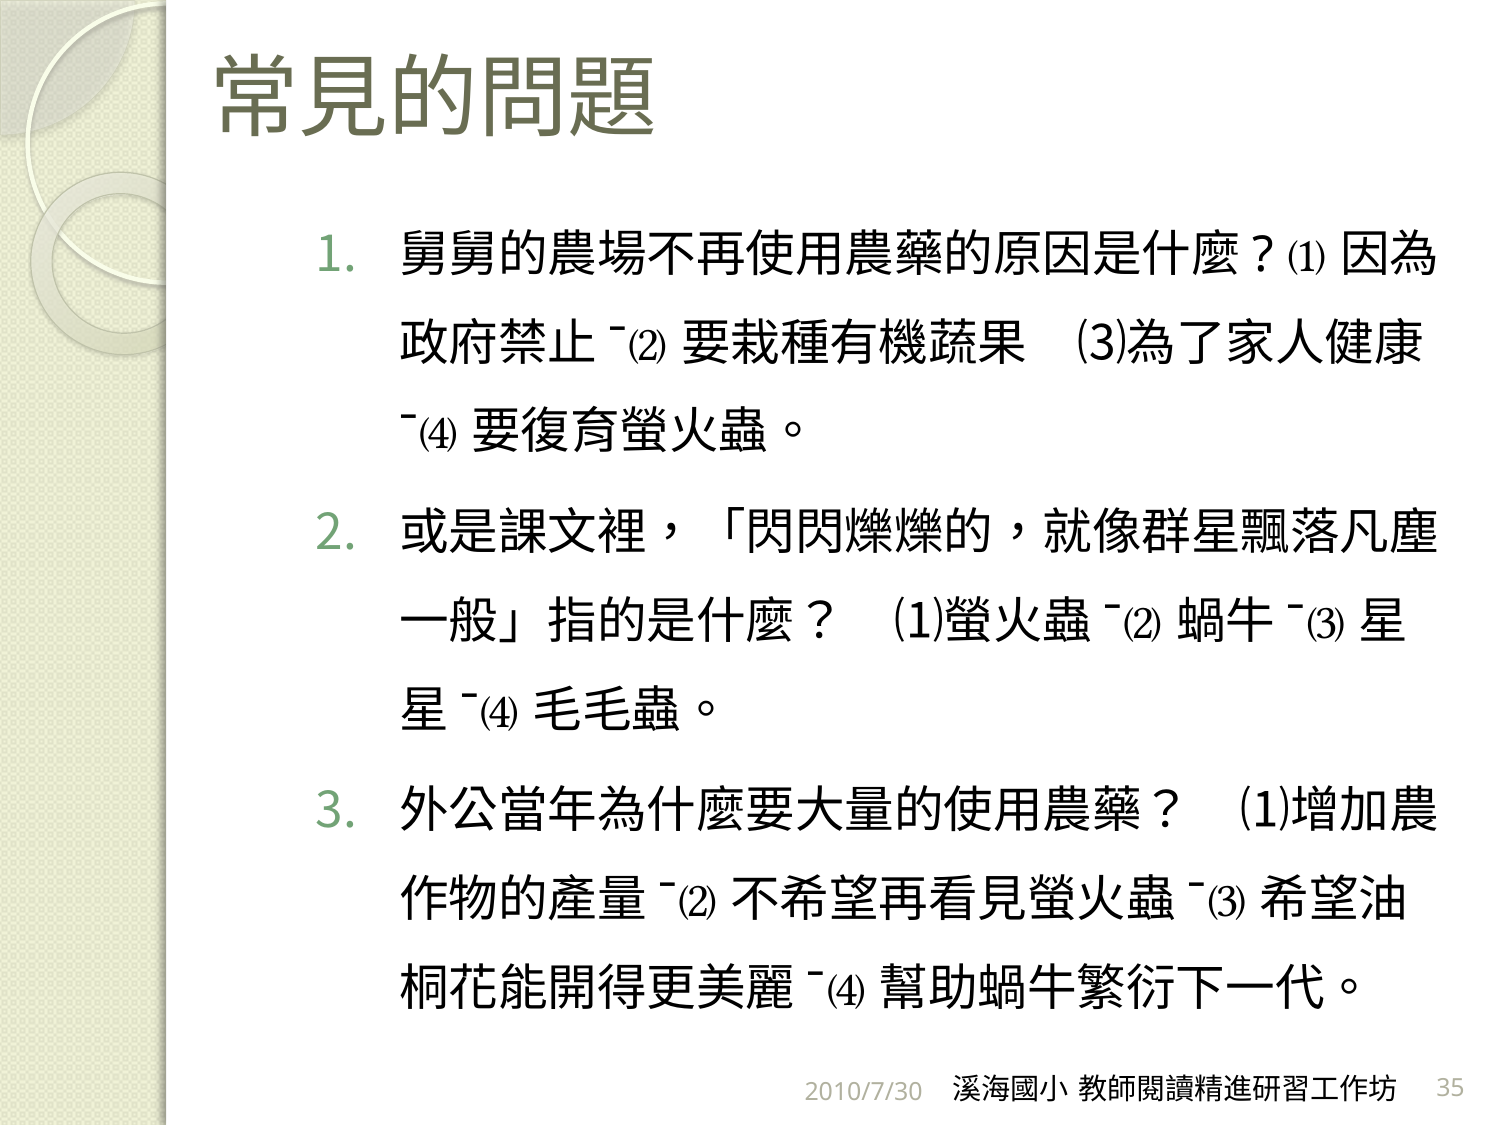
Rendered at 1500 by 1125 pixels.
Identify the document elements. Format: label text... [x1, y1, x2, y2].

slide_number 35 [1413, 1034, 1488, 1113]
list 舅舅的農場不再使用農藥的原因是什麼? ⑴因為政府禁止ˉ⑵要栽種有機蔬果 ⑶為了家人健康ˉ⑷要復育螢火蟲。 或是課文裡，「閃閃爍爍的，就像群星飄落凡塵一般」指的是什麼？ ⑴螢火蟲ˉ⑵蝸牛ˉ⑶星星ˉ⑷毛毛蟲。 外公當年為什麼要大量的使用農藥？ ⑴增加農作物的產量ˉ⑵不希望再看見螢火蟲ˉ⑶希望油桐花能開得更美麗ˉ⑷幫助蝸牛繁衍下一代。 [235, 184, 1466, 1025]
footer 溪海國小 教師閱讀精進研習工作坊 [937, 1034, 1413, 1113]
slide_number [587, 1034, 937, 1113]
title 常見的問題 [194, 0, 1425, 188]
